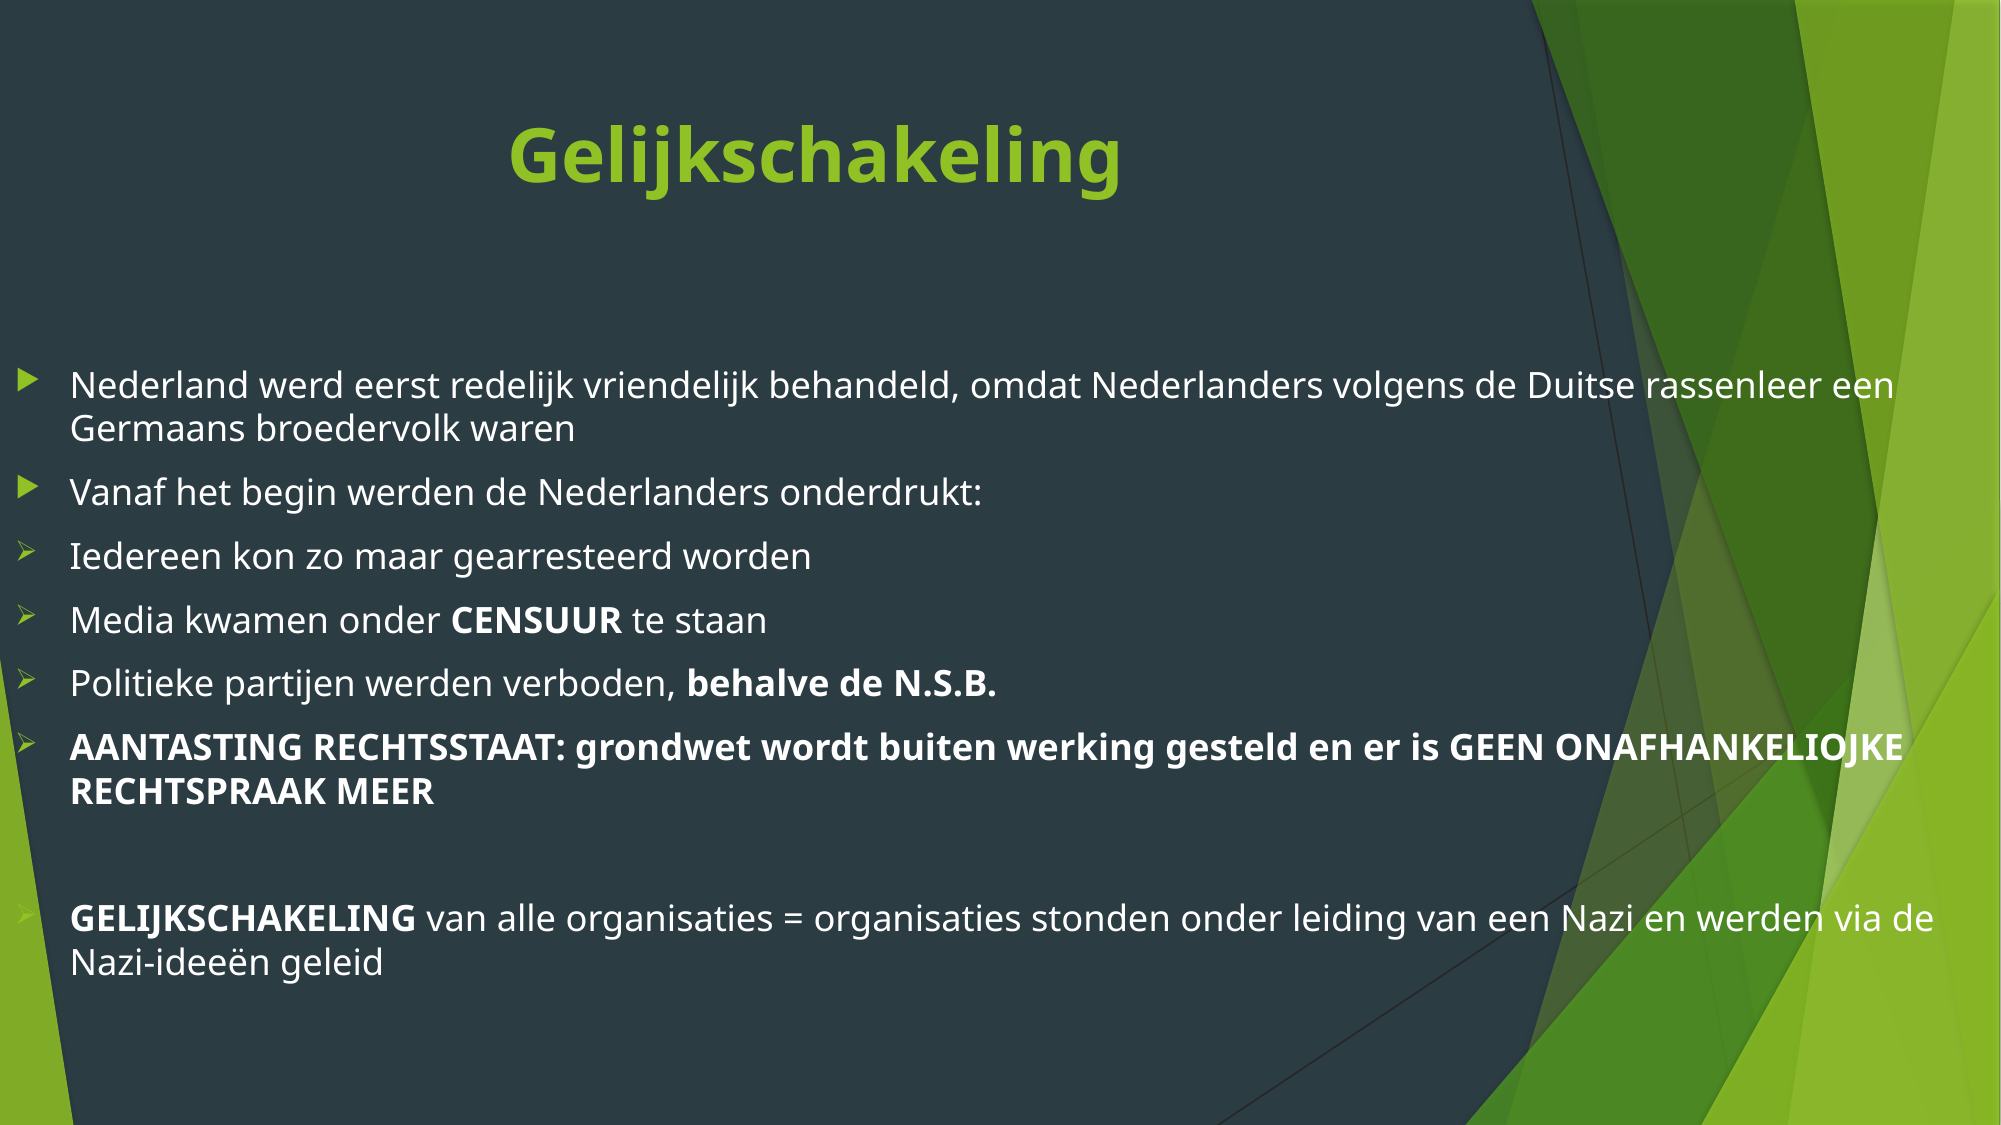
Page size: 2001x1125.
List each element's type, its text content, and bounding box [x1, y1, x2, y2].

title Gelijkschakeling [111, 99, 1522, 317]
list Nederland werd eerst redelijk vriendelijk behandeld, omdat Nederlanders volgens de Duitse rassenleer een Germaans broedervolk waren Vanaf het begin werden de Nederlanders onderdrukt: Iedereen kon zo maar gearresteerd worden Media kwamen onder CENSUUR te staan Politieke partijen werden verboden, behalve de N.S.B. AANTASTING RECHTSSTAAT: grondwet wordt buiten werking gesteld en er is GEEN ONAFHANKELIOJKE RECHTSPRAAK MEER GELIJKSCHAKELING van alle organisaties = organisaties stonden onder leiding van een Nazi en werden via de Nazi-ideeën geleid [0, 354, 2000, 992]
